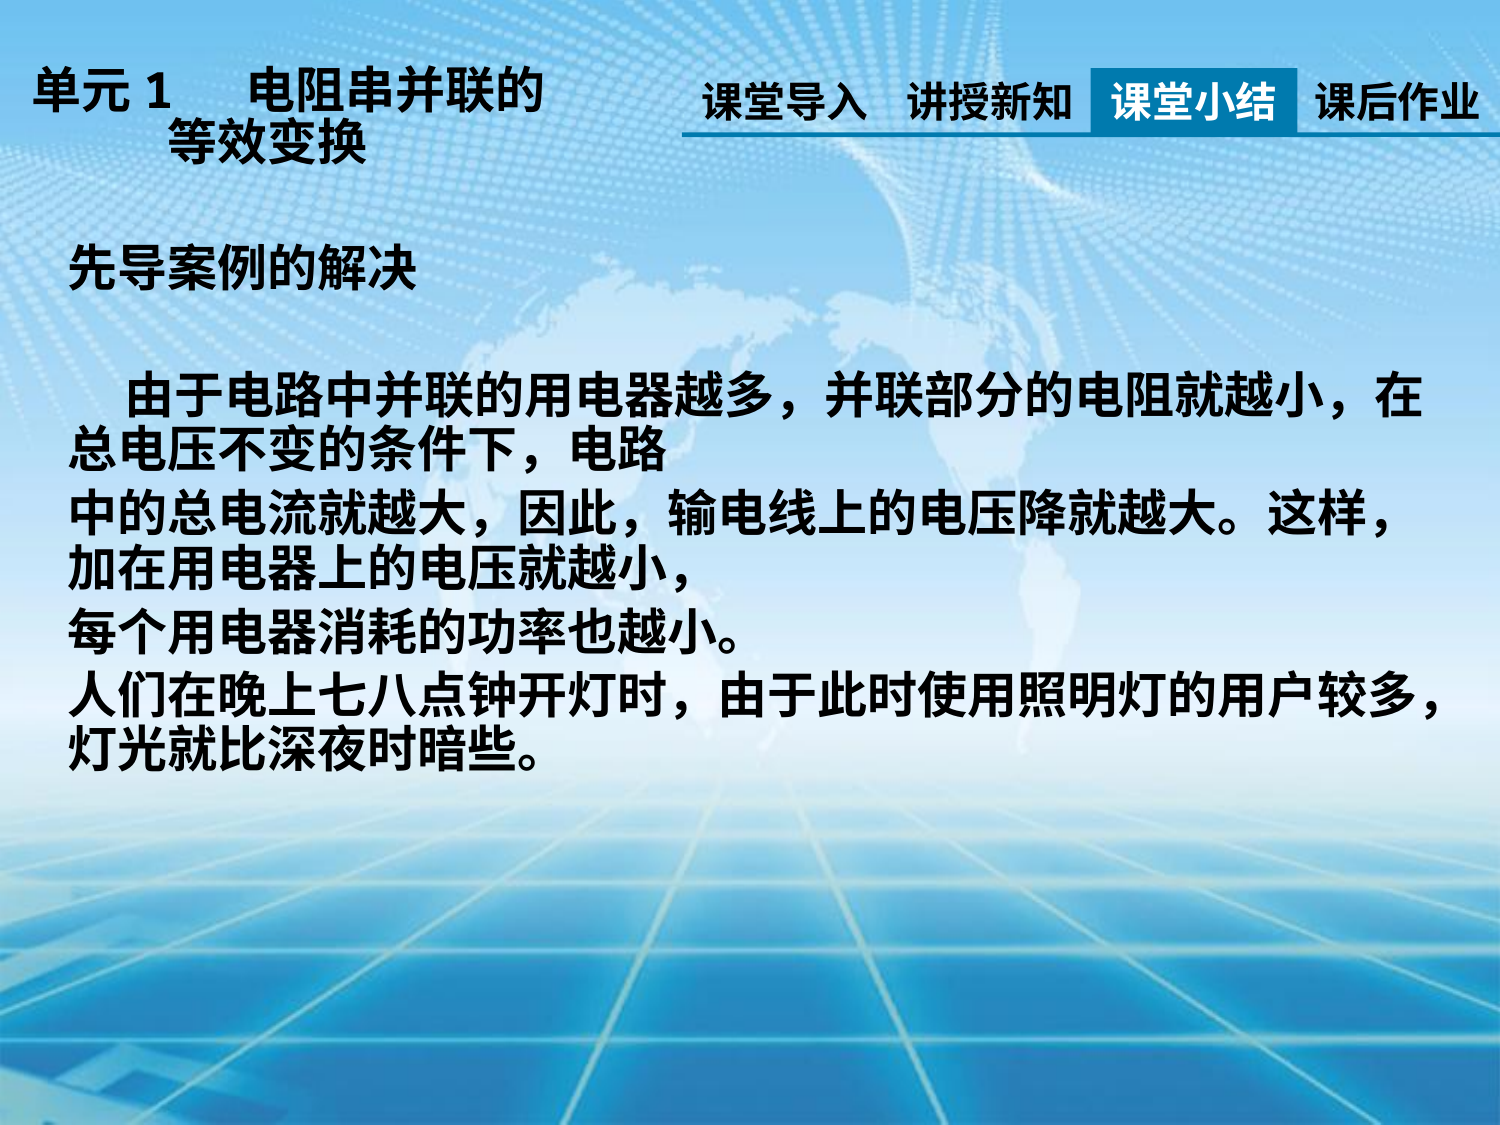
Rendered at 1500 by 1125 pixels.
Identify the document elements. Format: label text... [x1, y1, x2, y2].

picture [0, 0, 1500, 1125]
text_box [16, 59, 1500, 180]
text_box 先导案例的解决 由于电路中并联的用电器越多，并联部分的电阻就越小，在总电压不变的条件下，电路 中的总电流就越大，因此，输电线上的电压降就越大。这样，加在用电器上的电压就越小， 每个用电器消耗的功率也越小。 人们在晚上七八点钟开灯时，由于此时使用照明灯的用户较多，灯光就比深夜时暗些。 [52, 235, 1476, 1033]
